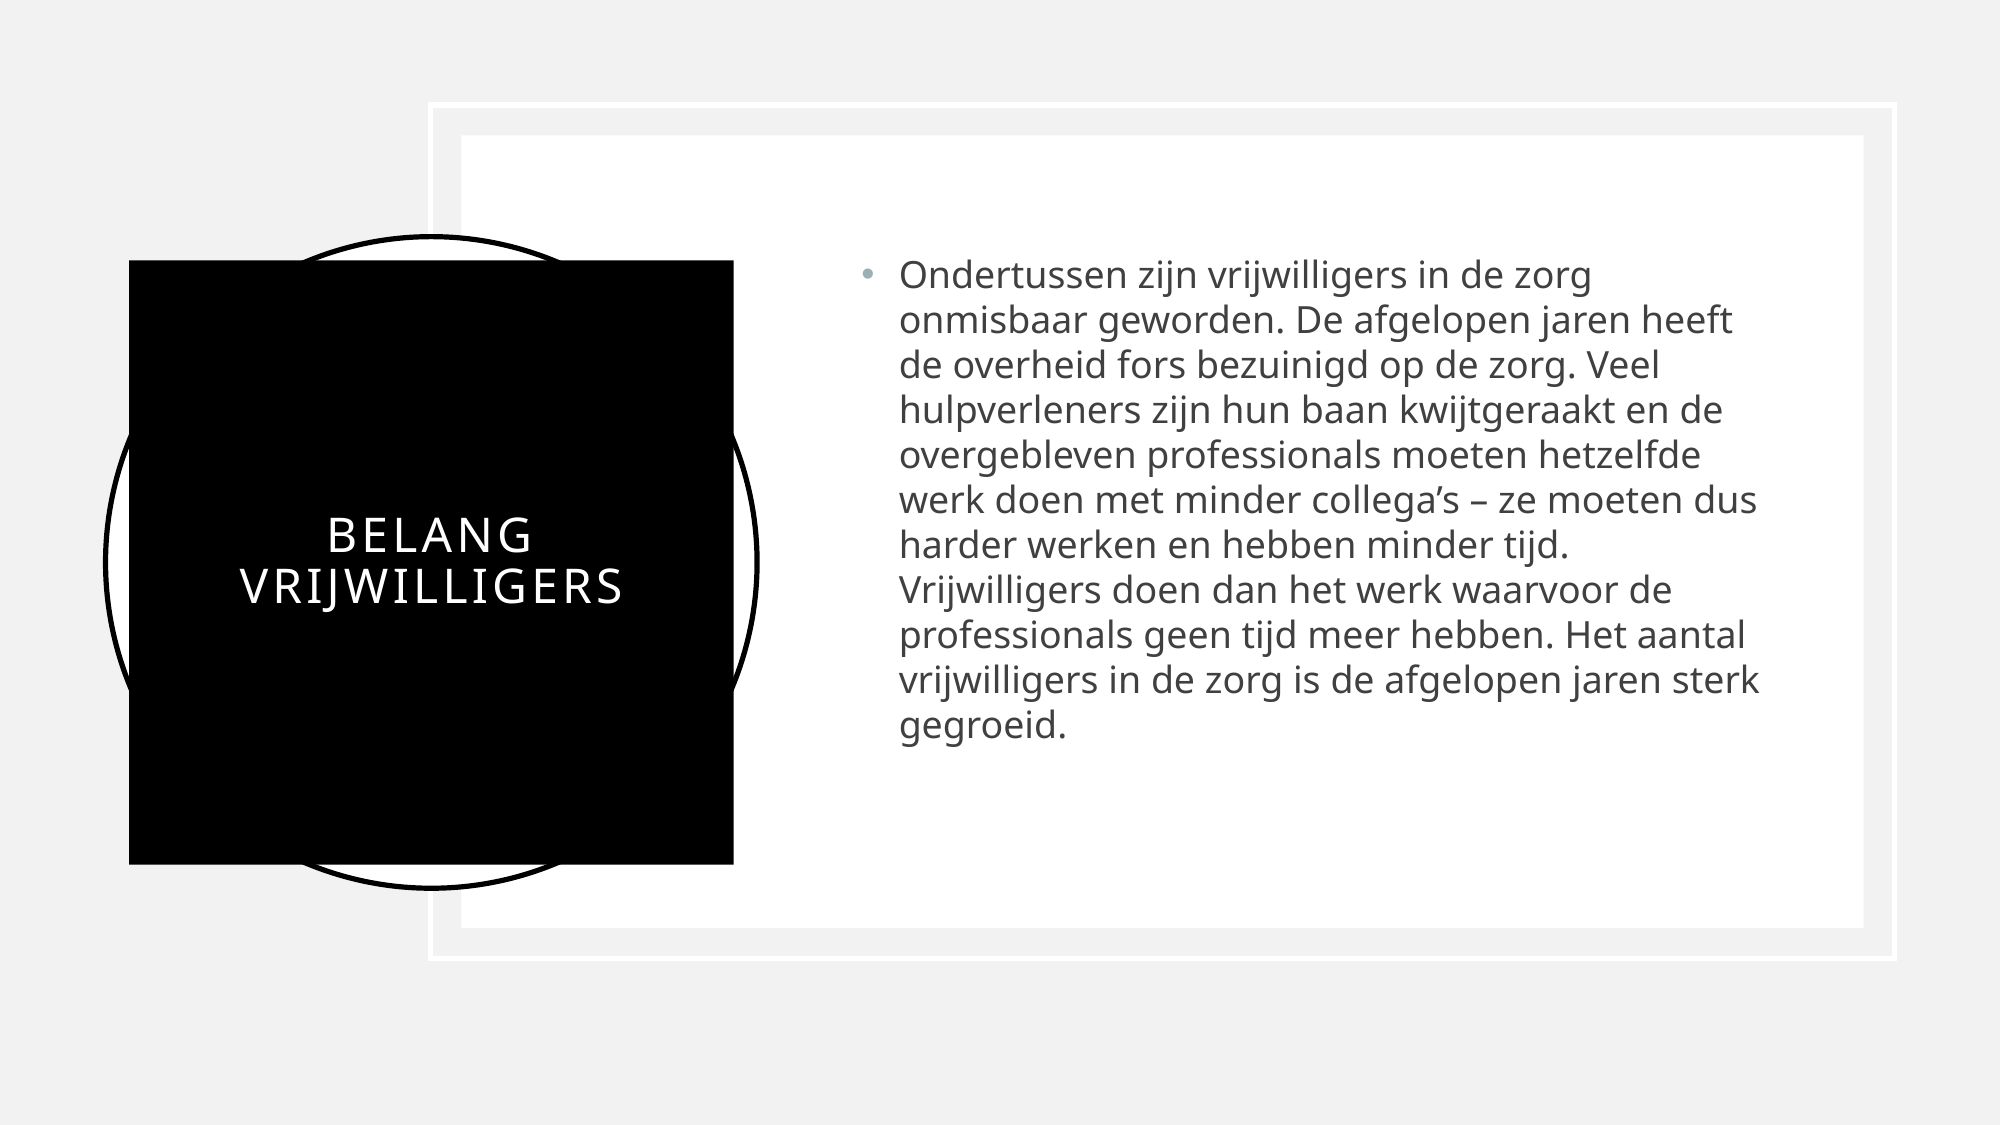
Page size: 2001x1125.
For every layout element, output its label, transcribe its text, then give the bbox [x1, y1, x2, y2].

text_box [312, 235, 551, 258]
text_box [736, 444, 759, 681]
text_box [460, 134, 1865, 929]
text_box [104, 445, 126, 679]
text_box [430, 104, 1895, 959]
title Belang vrijwilligers [126, 258, 736, 867]
list Ondertussen zijn vrijwilligers in de zorg onmisbaar geworden. De afgelopen jaren heeft de overheid fors bezuinigd op de zorg. Veel hulpverleners zijn hun baan kwijtgeraakt en de overgebleven professionals moeten hetzelfde werk doen met minder collega’s – ze moeten dus harder werken en hebben minder tijd. Vrijwilligers doen dan het werk waarvoor de professionals geen tijd meer hebben. Het aantal vrijwilligers in de zorg is de afgelopen jaren sterk gegroeid. [846, 210, 1784, 853]
text_box [312, 867, 550, 890]
